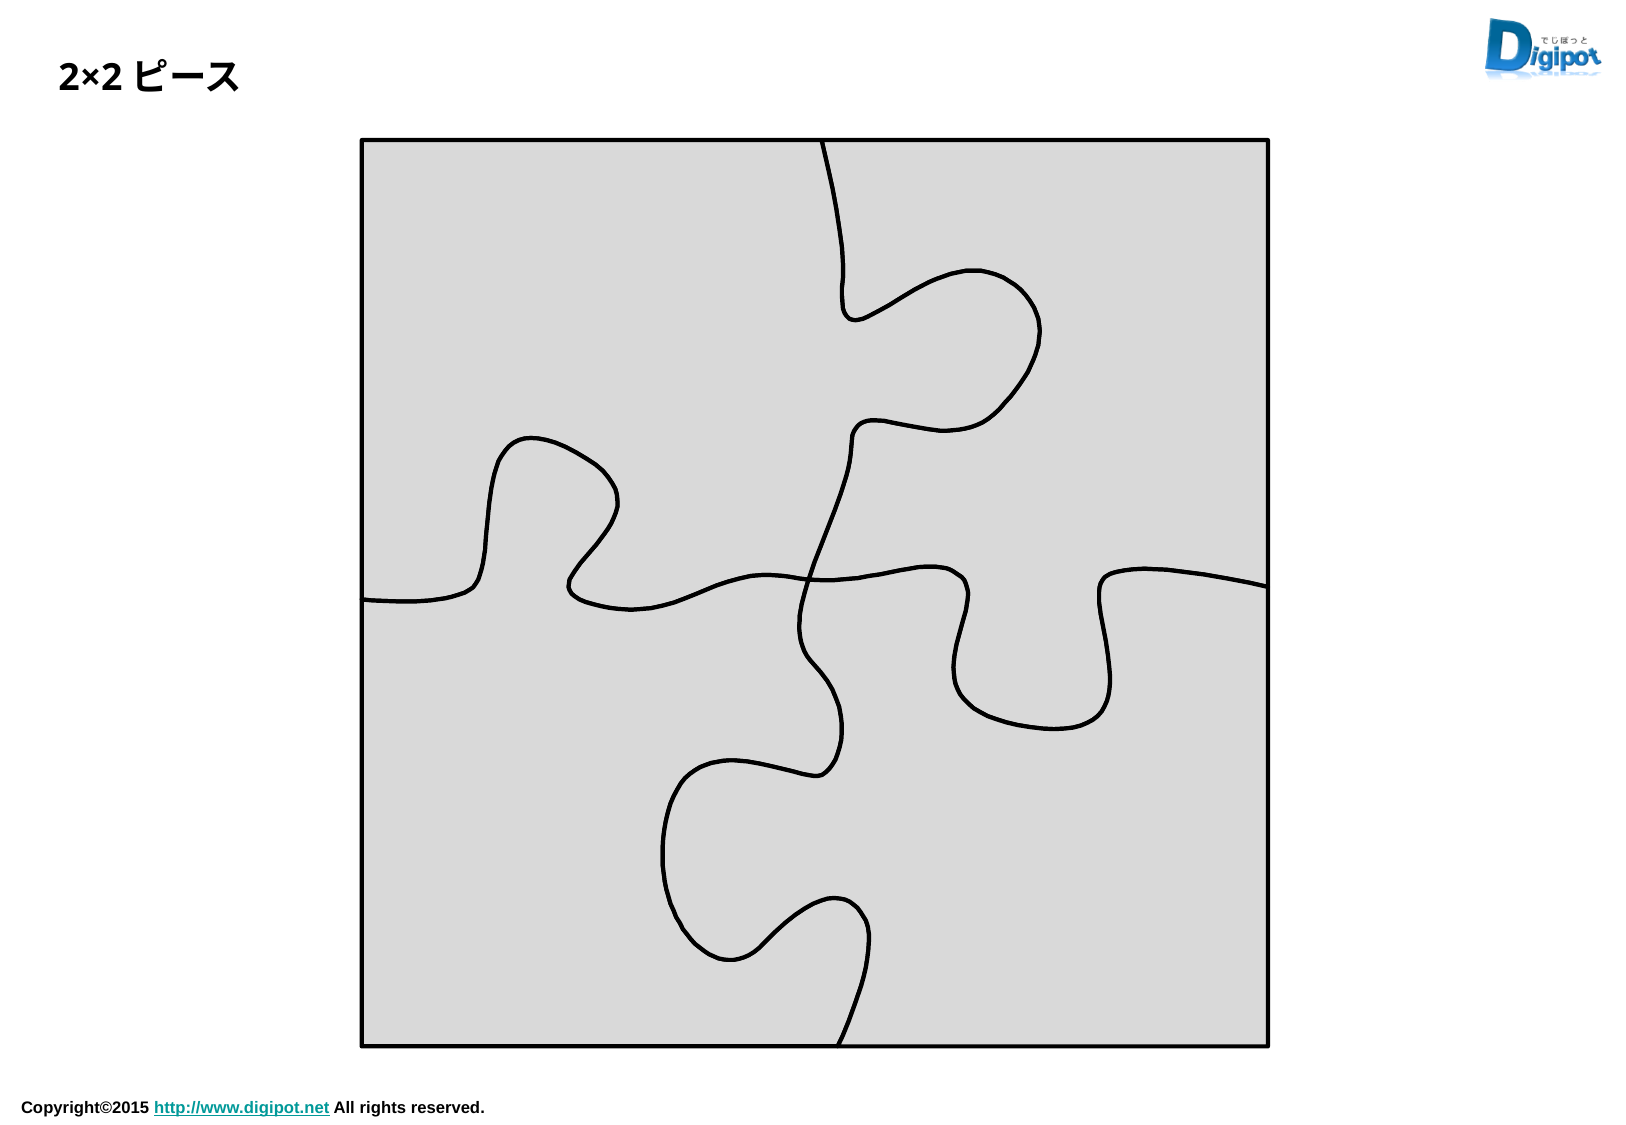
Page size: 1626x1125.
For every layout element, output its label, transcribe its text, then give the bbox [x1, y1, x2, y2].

picture [1485, 18, 1602, 82]
text_box [361, 140, 1040, 609]
text_box 2×2ピース [43, 45, 258, 106]
text_box [361, 438, 868, 1047]
text_box [810, 140, 1268, 729]
text_box [662, 566, 1268, 1047]
